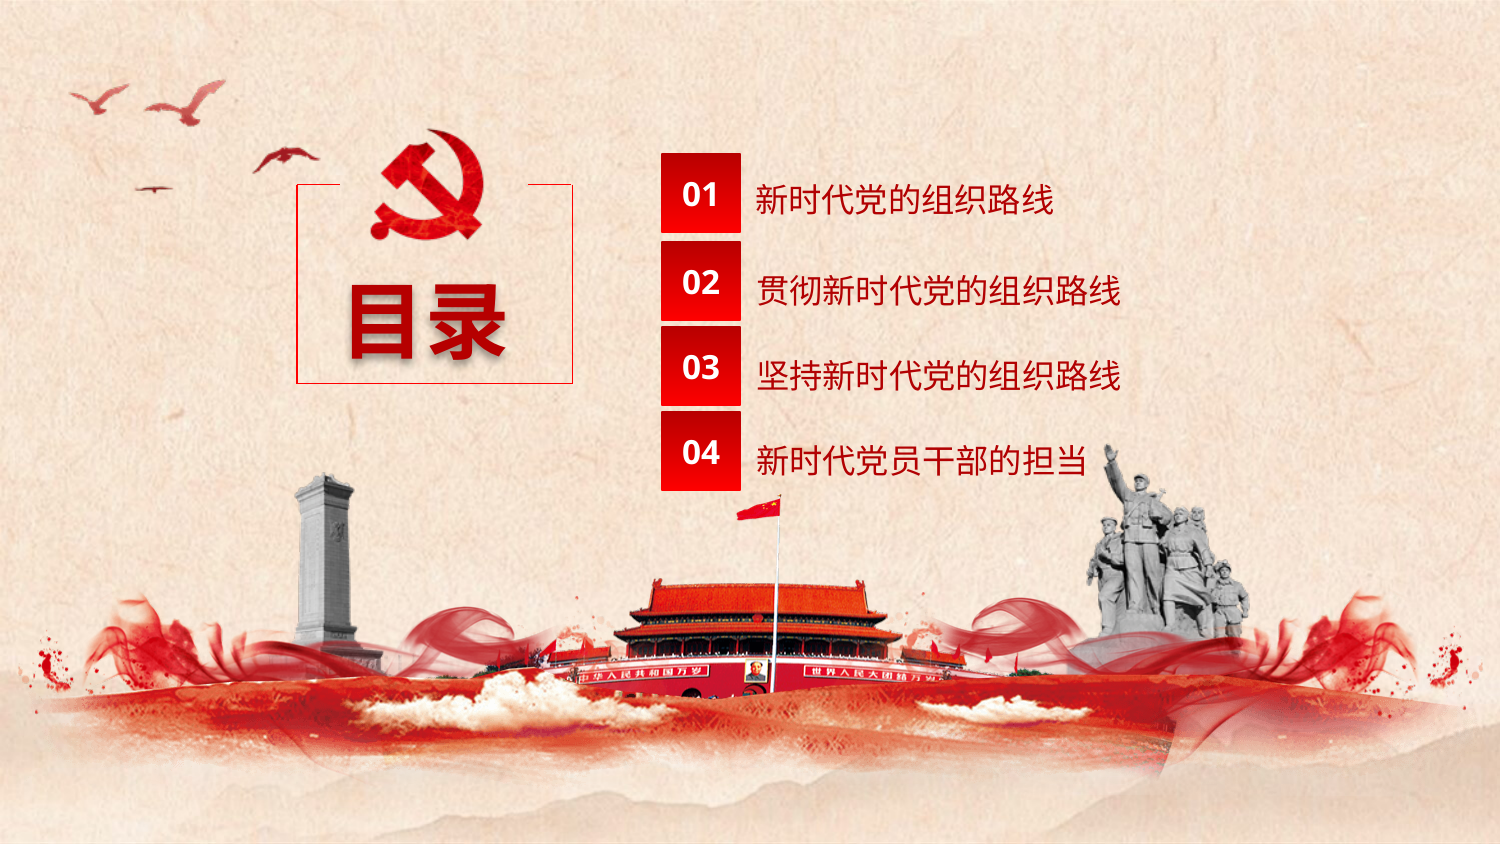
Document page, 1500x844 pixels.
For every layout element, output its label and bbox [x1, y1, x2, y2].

picture [0, 0, 1500, 844]
text_box [661, 153, 1317, 491]
text_box [297, 116, 573, 384]
